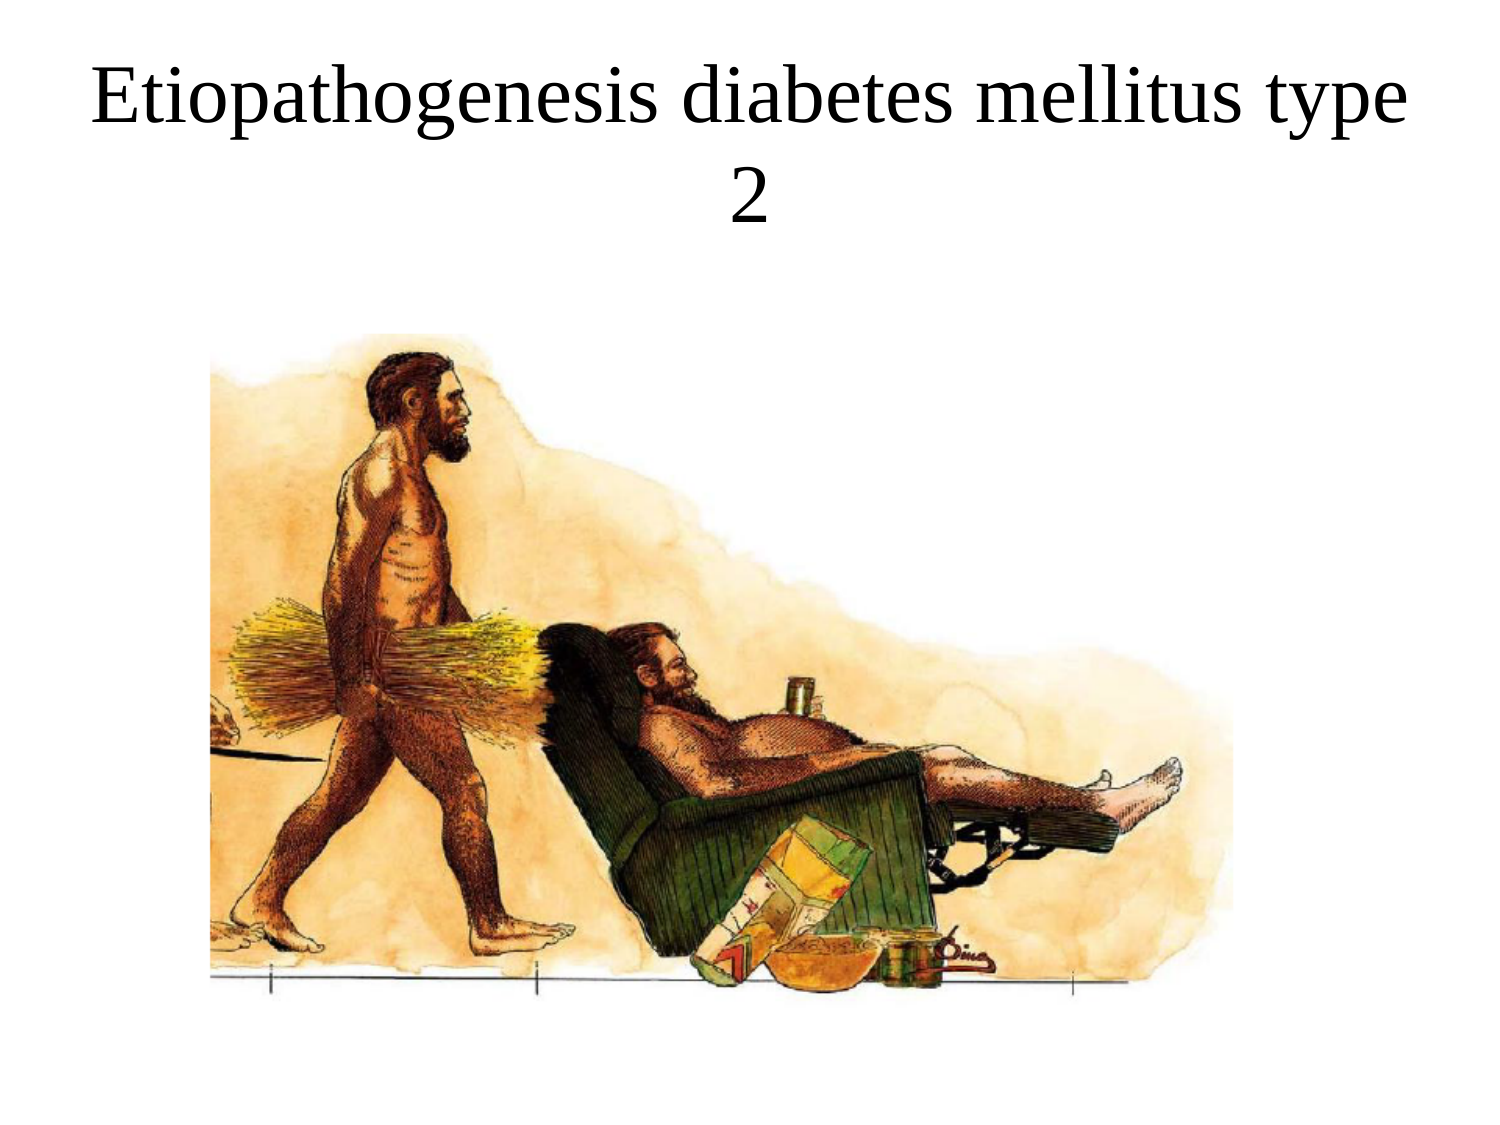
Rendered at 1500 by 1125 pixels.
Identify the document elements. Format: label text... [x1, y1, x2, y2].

title Etiopathogenesis diabetes mellitus type 2 [74, 44, 1426, 233]
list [162, 262, 1338, 1038]
